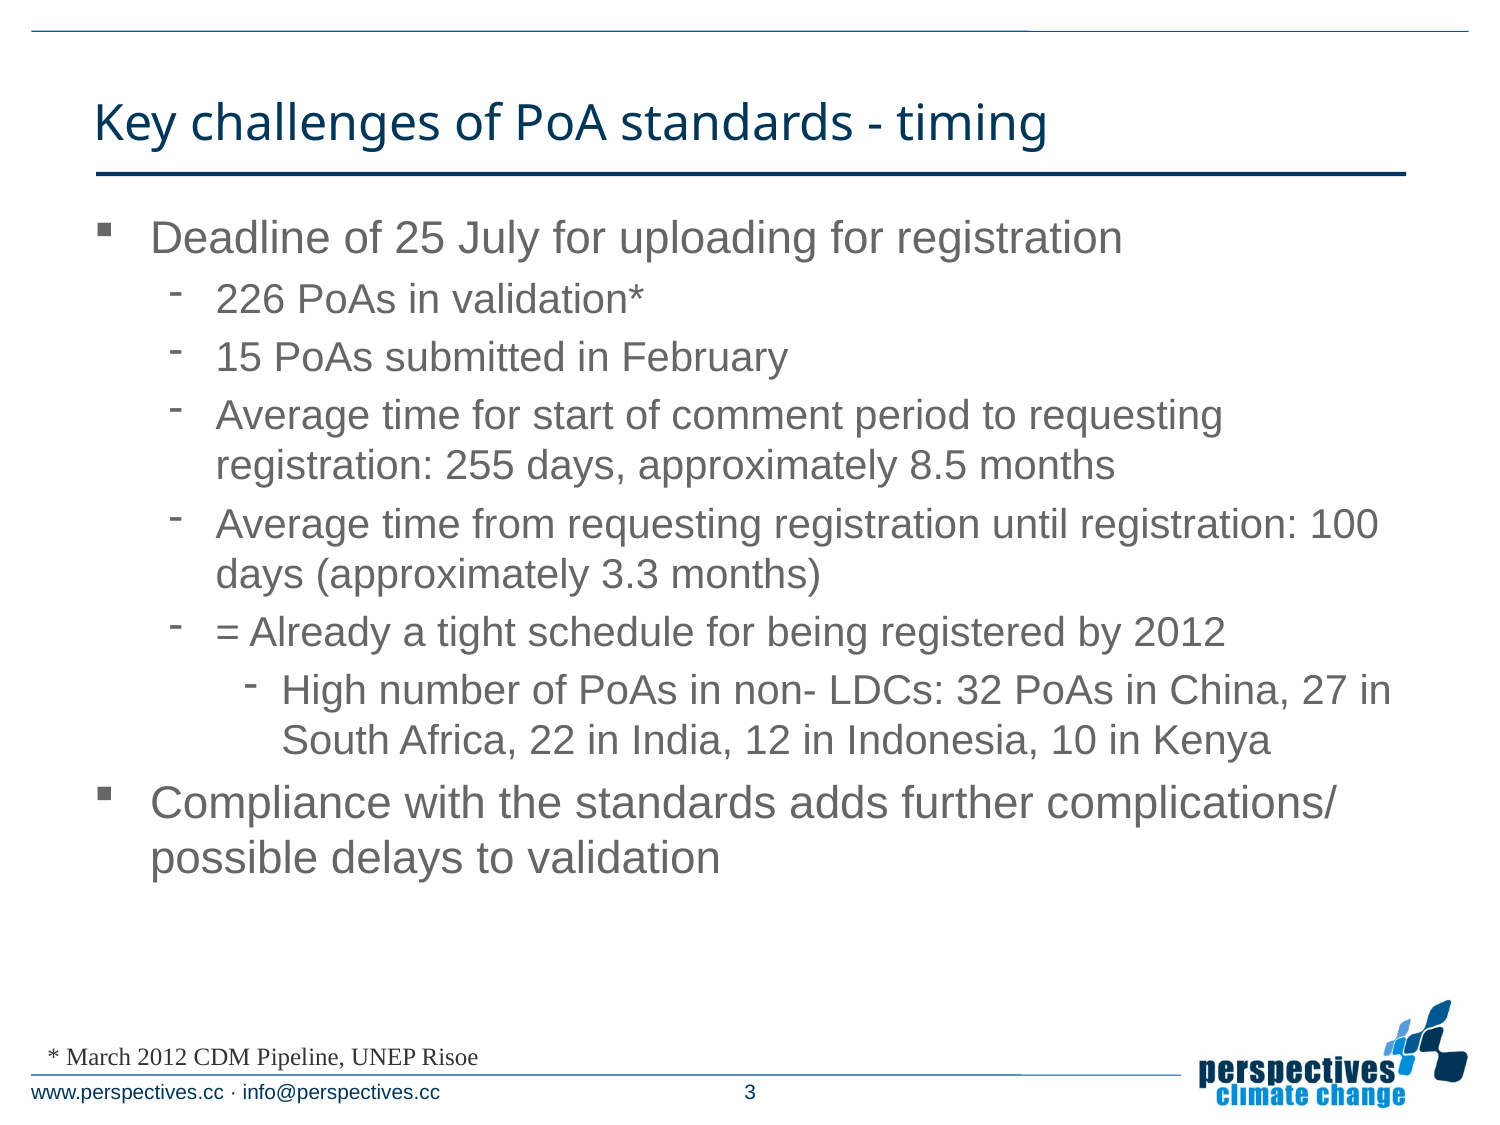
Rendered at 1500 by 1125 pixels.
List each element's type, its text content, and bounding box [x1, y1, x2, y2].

slide_number 3 [575, 1072, 925, 1110]
title Key challenges of PoA standards - timing [93, 66, 1407, 162]
list Deadline of 25 July for uploading for registration 226 PoAs in validation* 15 PoAs submitted in February Average time for start of comment period to requesting registration: 255 days, approximately 8.5 months Average time from requesting registration until registration: 100 days (approximately 3.3 months) = Already a tight schedule for being registered by 2012 High number of PoAs in non- LDCs: 32 PoAs in China, 27 in South Africa, 22 in India, 12 in Indonesia, 10 in Kenya Compliance with the standards adds further complications/ possible delays to validation [93, 208, 1400, 988]
text_box * March 2012 CDM Pipeline, UNEP Risoe [32, 1032, 549, 1078]
picture [1197, 998, 1469, 1110]
